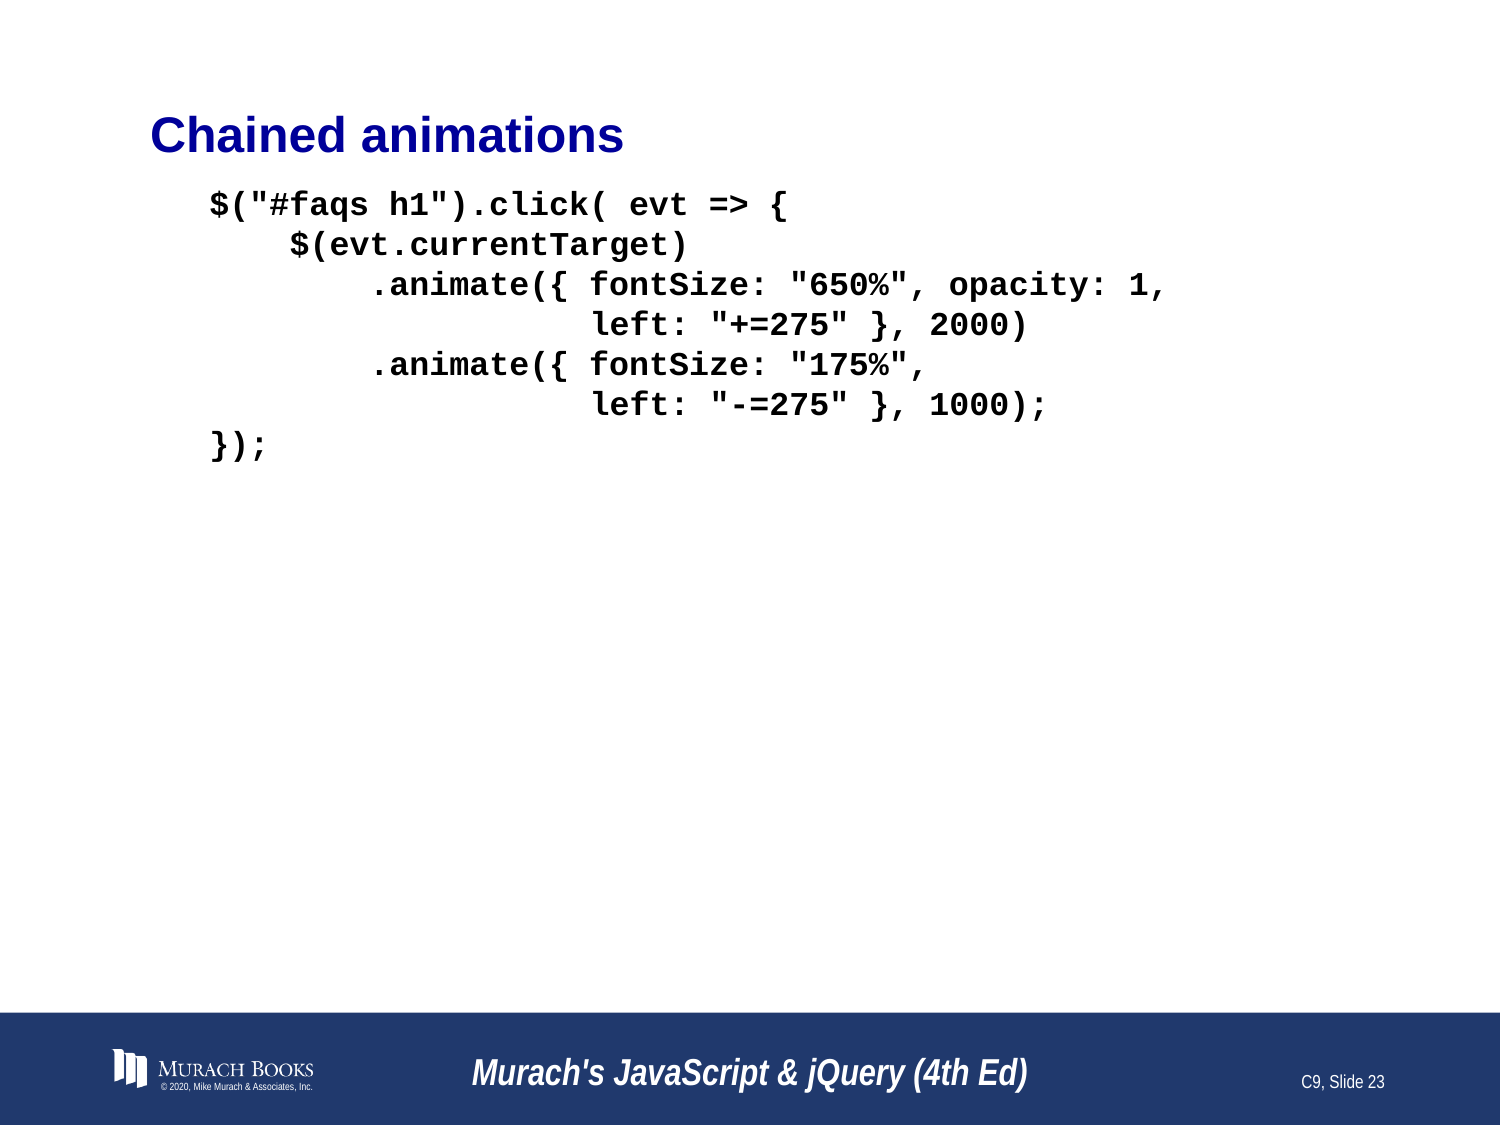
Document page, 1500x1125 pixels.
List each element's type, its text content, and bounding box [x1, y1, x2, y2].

footer © 2020, Mike Murach & Associates, Inc. [12, 1025, 463, 1100]
slide_number Murach's JavaScript & jQuery (4th Ed) [463, 1025, 1050, 1100]
title Chained animations [150, 102, 1350, 164]
slide_number C9, Slide 23 [1087, 1025, 1400, 1100]
list $("#faqs h1").click( evt => { $(evt.currentTarget) .animate({ fontSize: "650%", opacity: 1, left: "+=275" }, 2000) .animate({ fontSize: "175%", left: "-=275" }, 1000); }); [137, 174, 1350, 975]
